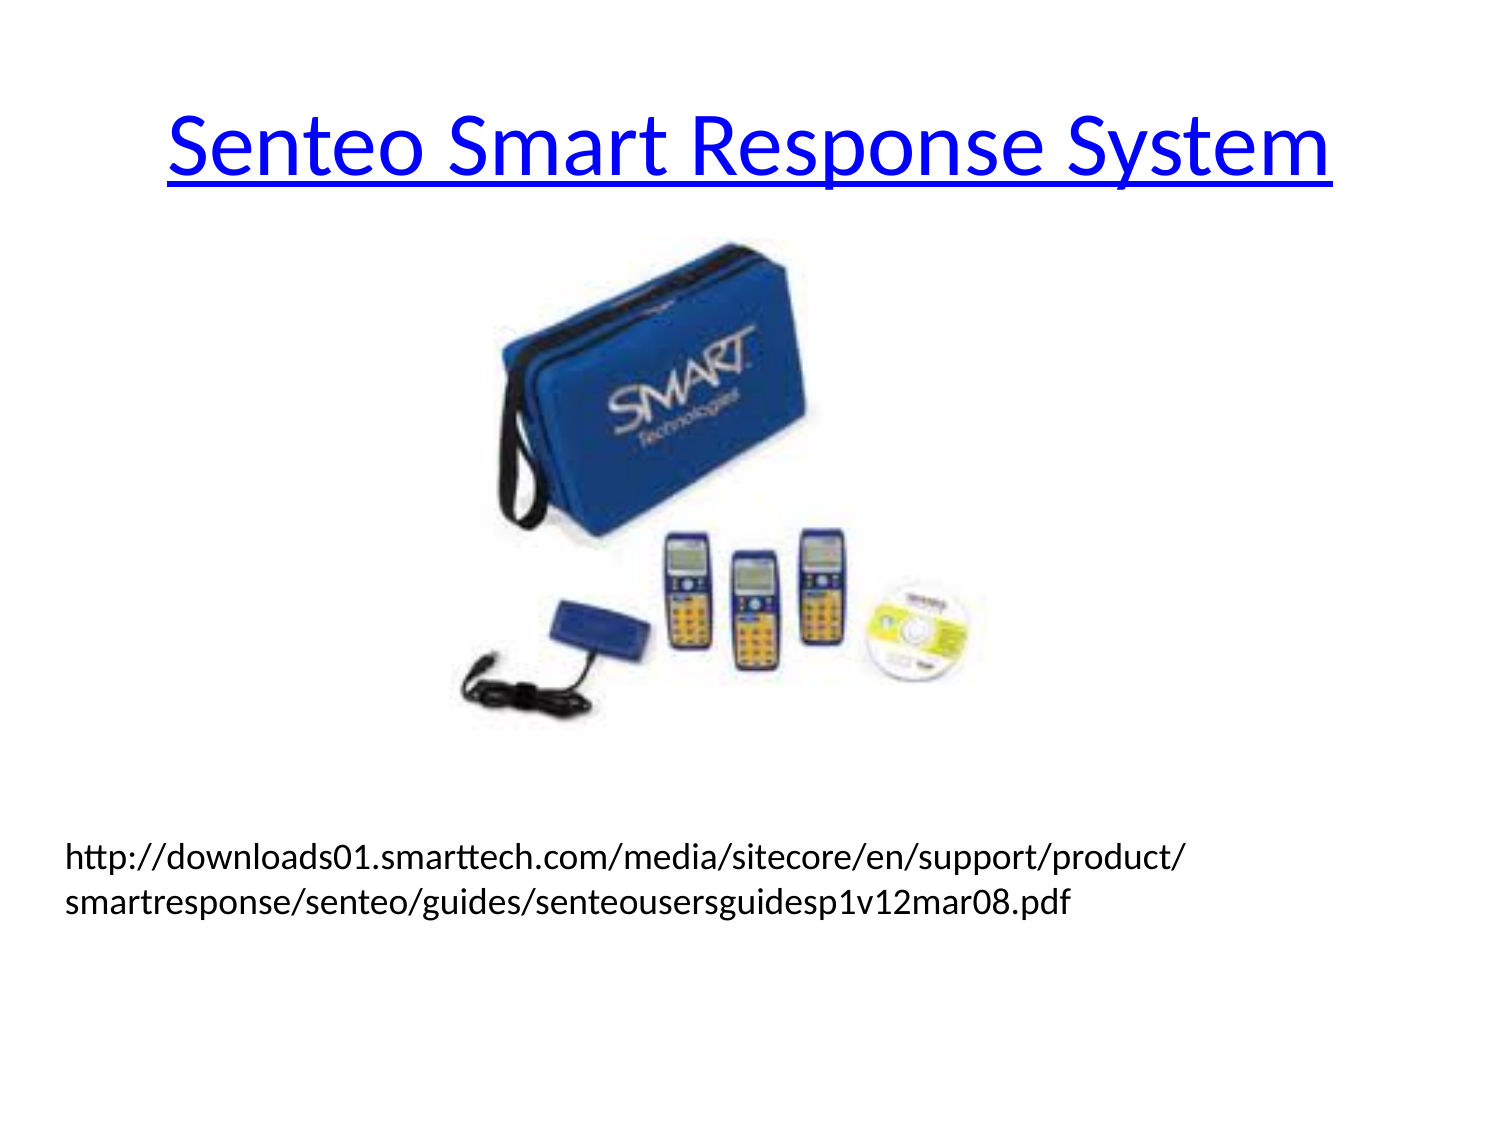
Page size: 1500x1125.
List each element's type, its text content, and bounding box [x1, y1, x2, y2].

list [449, 237, 1013, 742]
title Senteo Smart Response System [75, 45, 1425, 233]
text_box http://downloads01.smarttech.com/media/sitecore/en/support/product/smartresponse/senteo/guides/senteousersguidesp1v12mar08.pdf [50, 824, 1438, 930]
